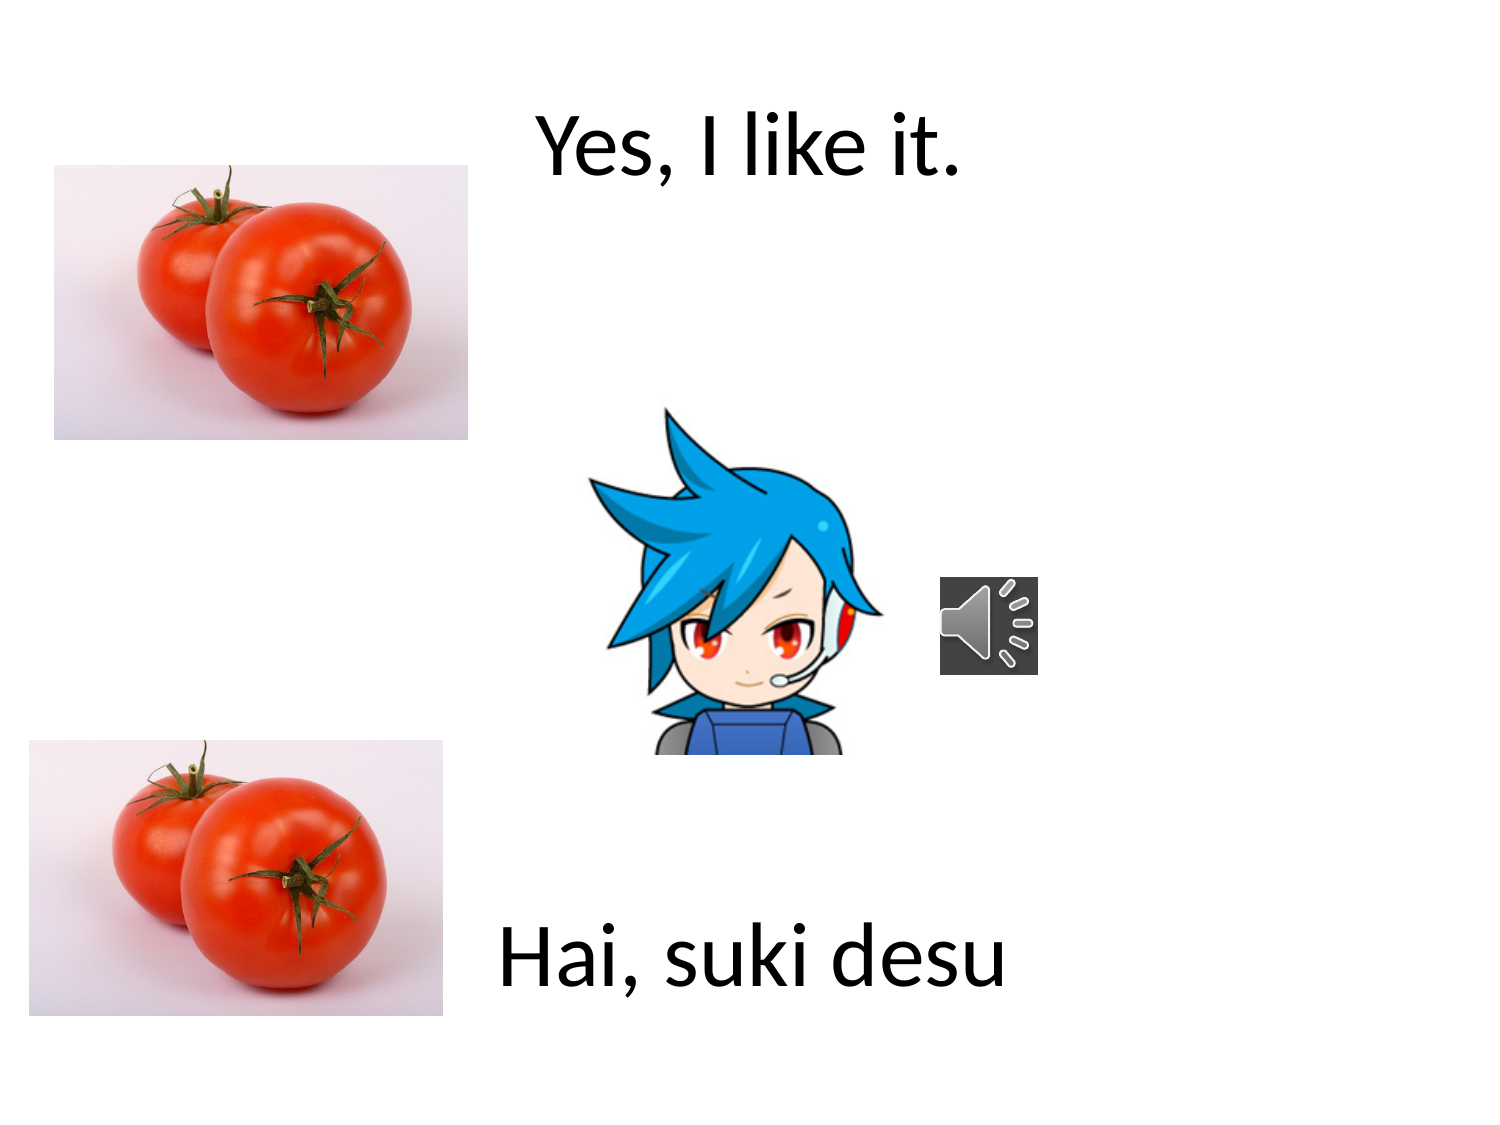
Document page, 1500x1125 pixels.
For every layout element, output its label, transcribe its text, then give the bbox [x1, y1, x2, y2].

title Yes, I like it. [75, 45, 1425, 233]
picture [938, 575, 1040, 677]
picture [54, 164, 469, 441]
picture [560, 396, 920, 756]
text_box Hai, suki desu [447, 887, 1103, 1013]
picture [29, 740, 443, 1016]
